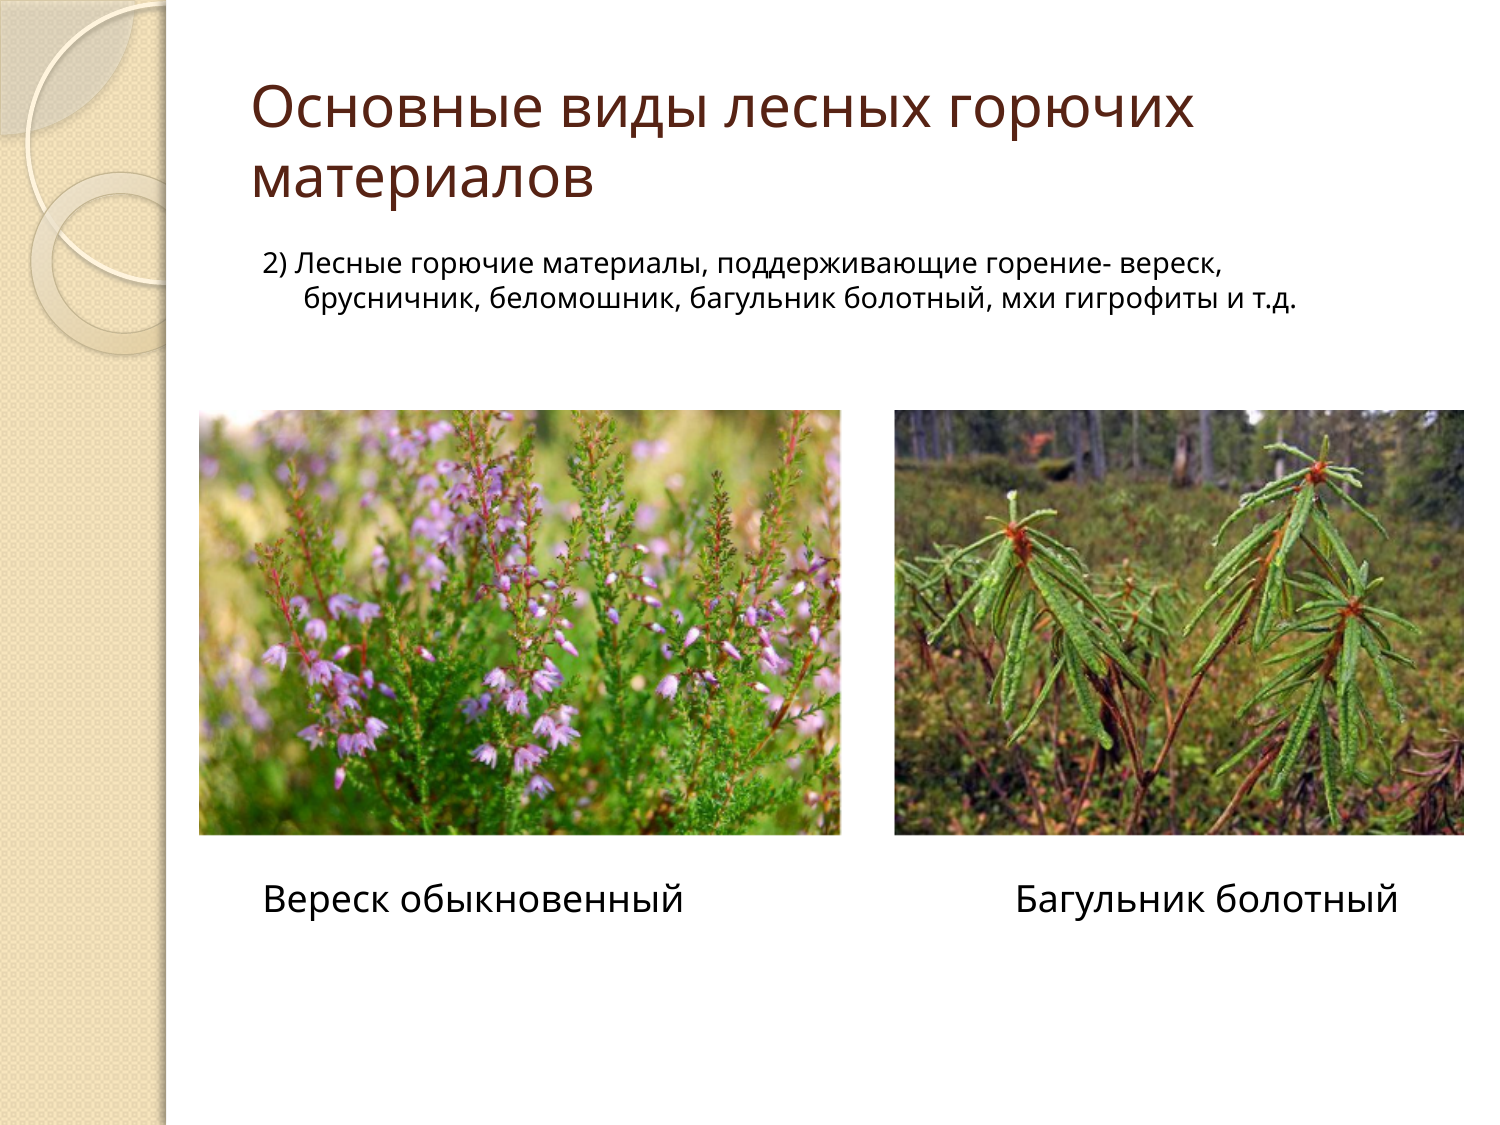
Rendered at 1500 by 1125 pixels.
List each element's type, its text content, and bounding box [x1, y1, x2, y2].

text_box Багульник болотный [1000, 867, 1415, 927]
title Основные виды лесных горючих материалов [235, 45, 1466, 233]
list 2) Лесные горючие материалы, поддерживающие горение- вереск, брусничник, беломошник, багульник болотный, мхи гигрофиты и т.д. [235, 237, 1336, 329]
picture [198, 409, 1464, 837]
text_box Вереск обыкновенный [247, 867, 700, 927]
